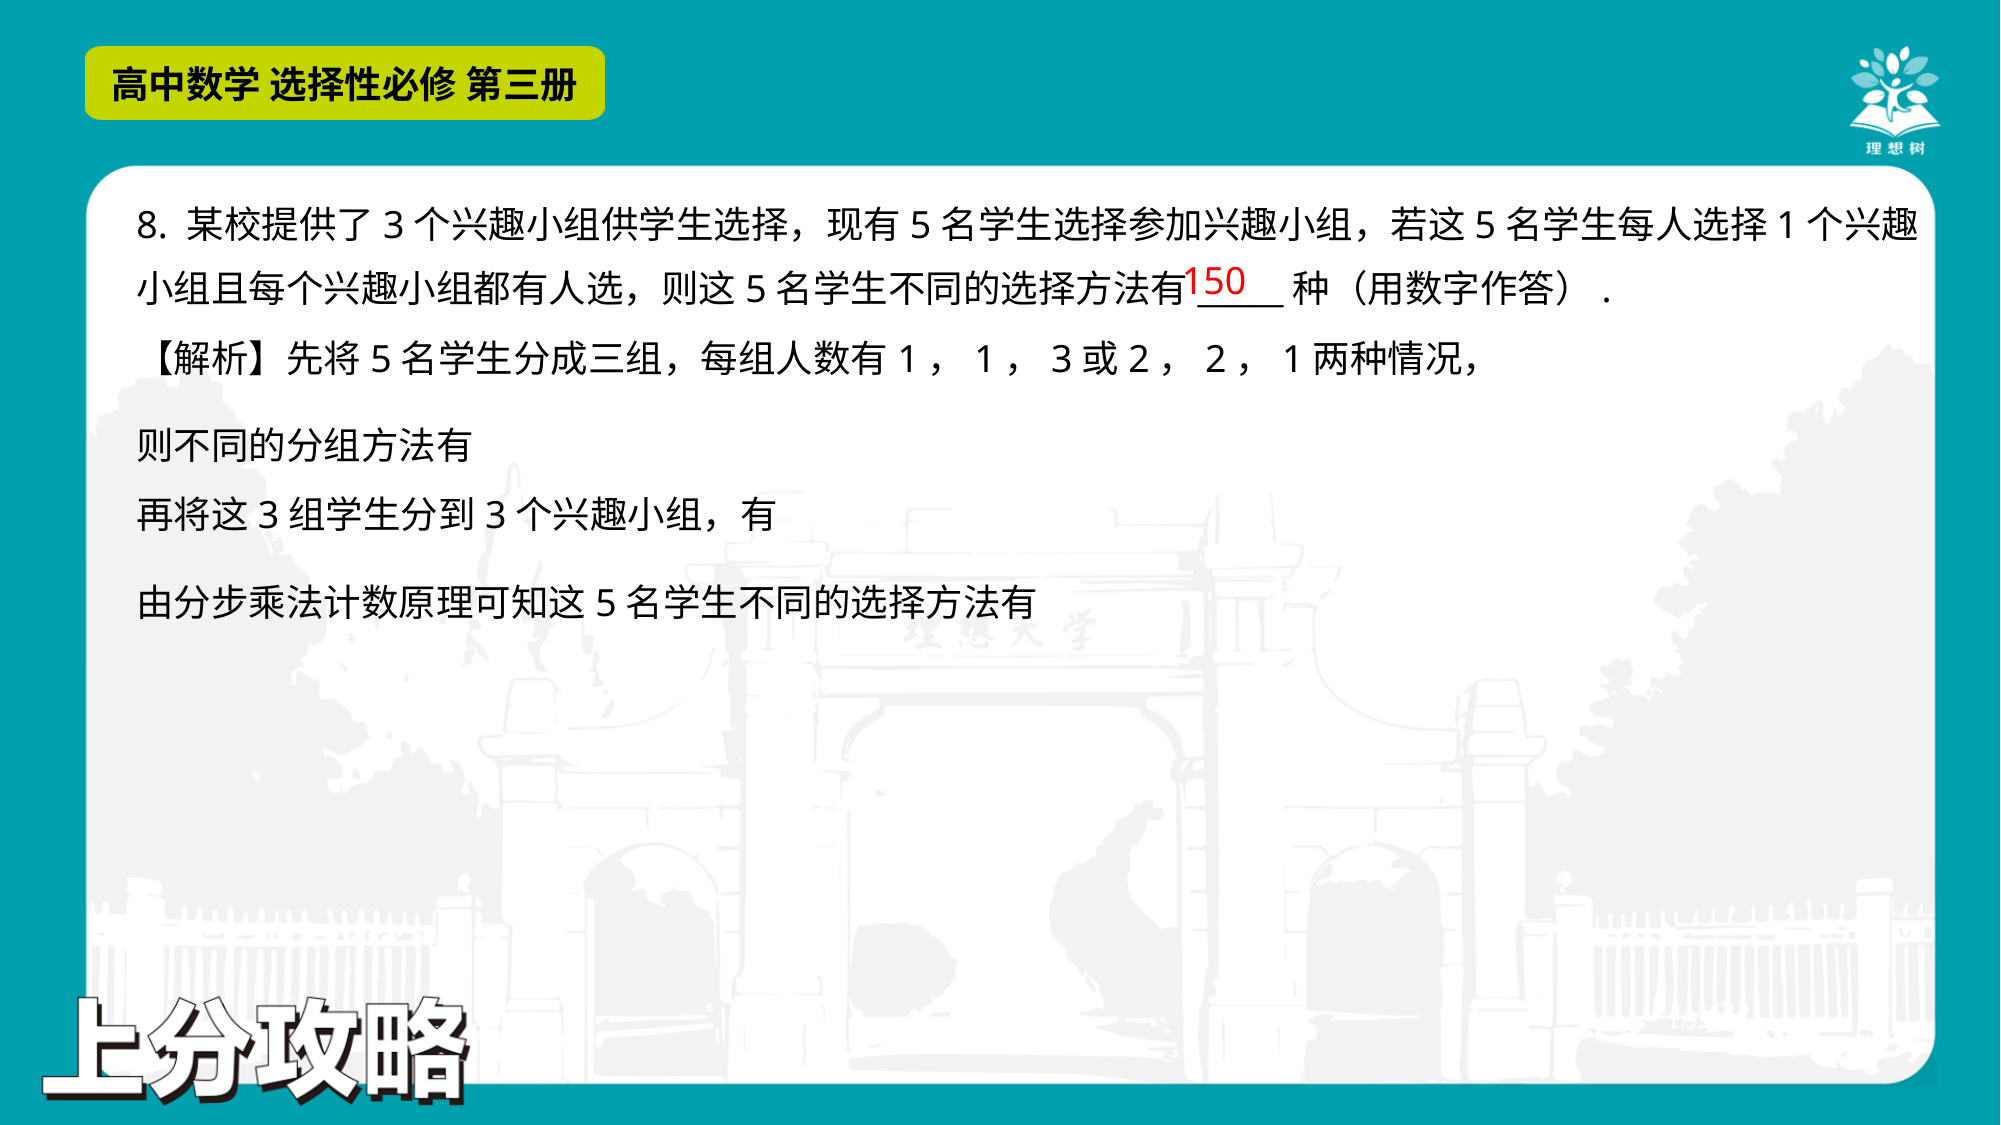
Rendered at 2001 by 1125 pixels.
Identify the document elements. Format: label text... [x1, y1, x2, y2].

picture [0, 0, 2000, 1125]
text_box 8. 某校提供了3个兴趣小组供学生选择，现有5名学生选择参加兴趣小组，若这5名学生每人选择1个兴趣 小组且每个兴趣小组都有人选，则这5名学生不同的选择方法有_____种（用数字作答）. [136, 177, 1865, 304]
text_box 150 [1167, 237, 1261, 296]
